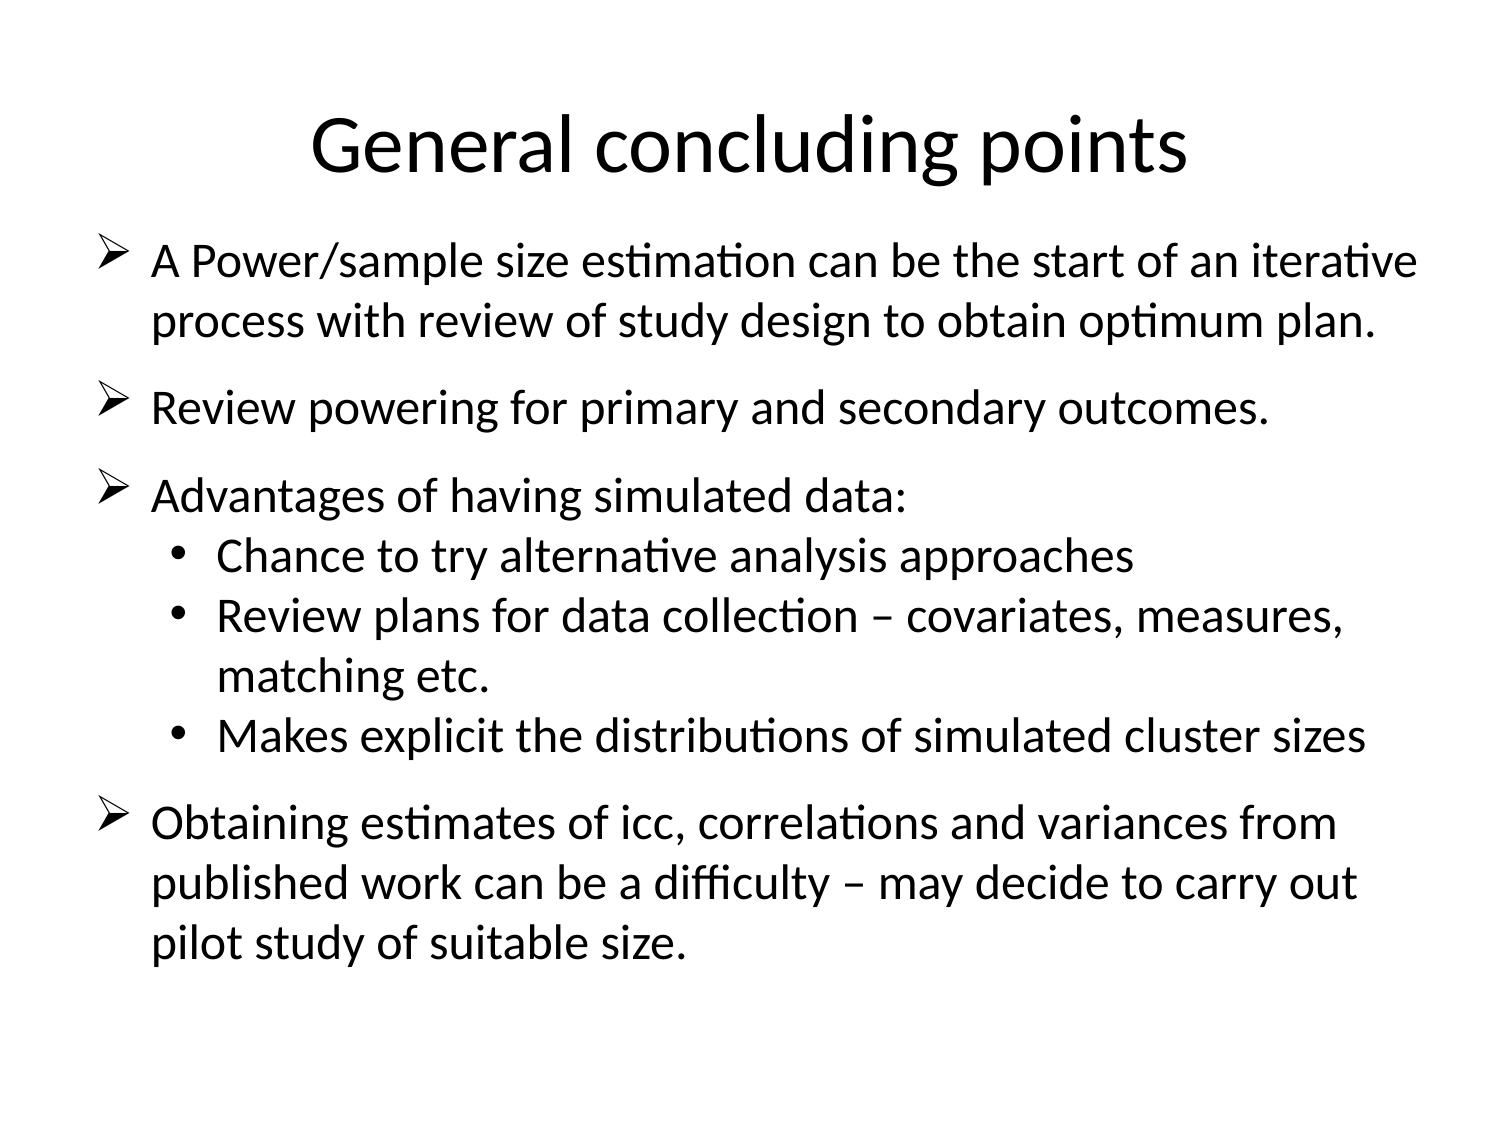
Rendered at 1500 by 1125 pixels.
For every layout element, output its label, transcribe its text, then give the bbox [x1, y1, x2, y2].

title General concluding points [75, 45, 1425, 233]
text_box A Power/sample size estimation can be the start of an iterative process with review of study design to obtain optimum plan. Review powering for primary and secondary outcomes. Advantages of having simulated data: Chance to try alternative analysis approaches Review plans for data collection – covariates, measures, matching etc. Makes explicit the distributions of simulated cluster sizes Obtaining estimates of icc, correlations and variances from published work can be a difficulty – may decide to carry out pilot study of suitable size. [79, 219, 1462, 978]
